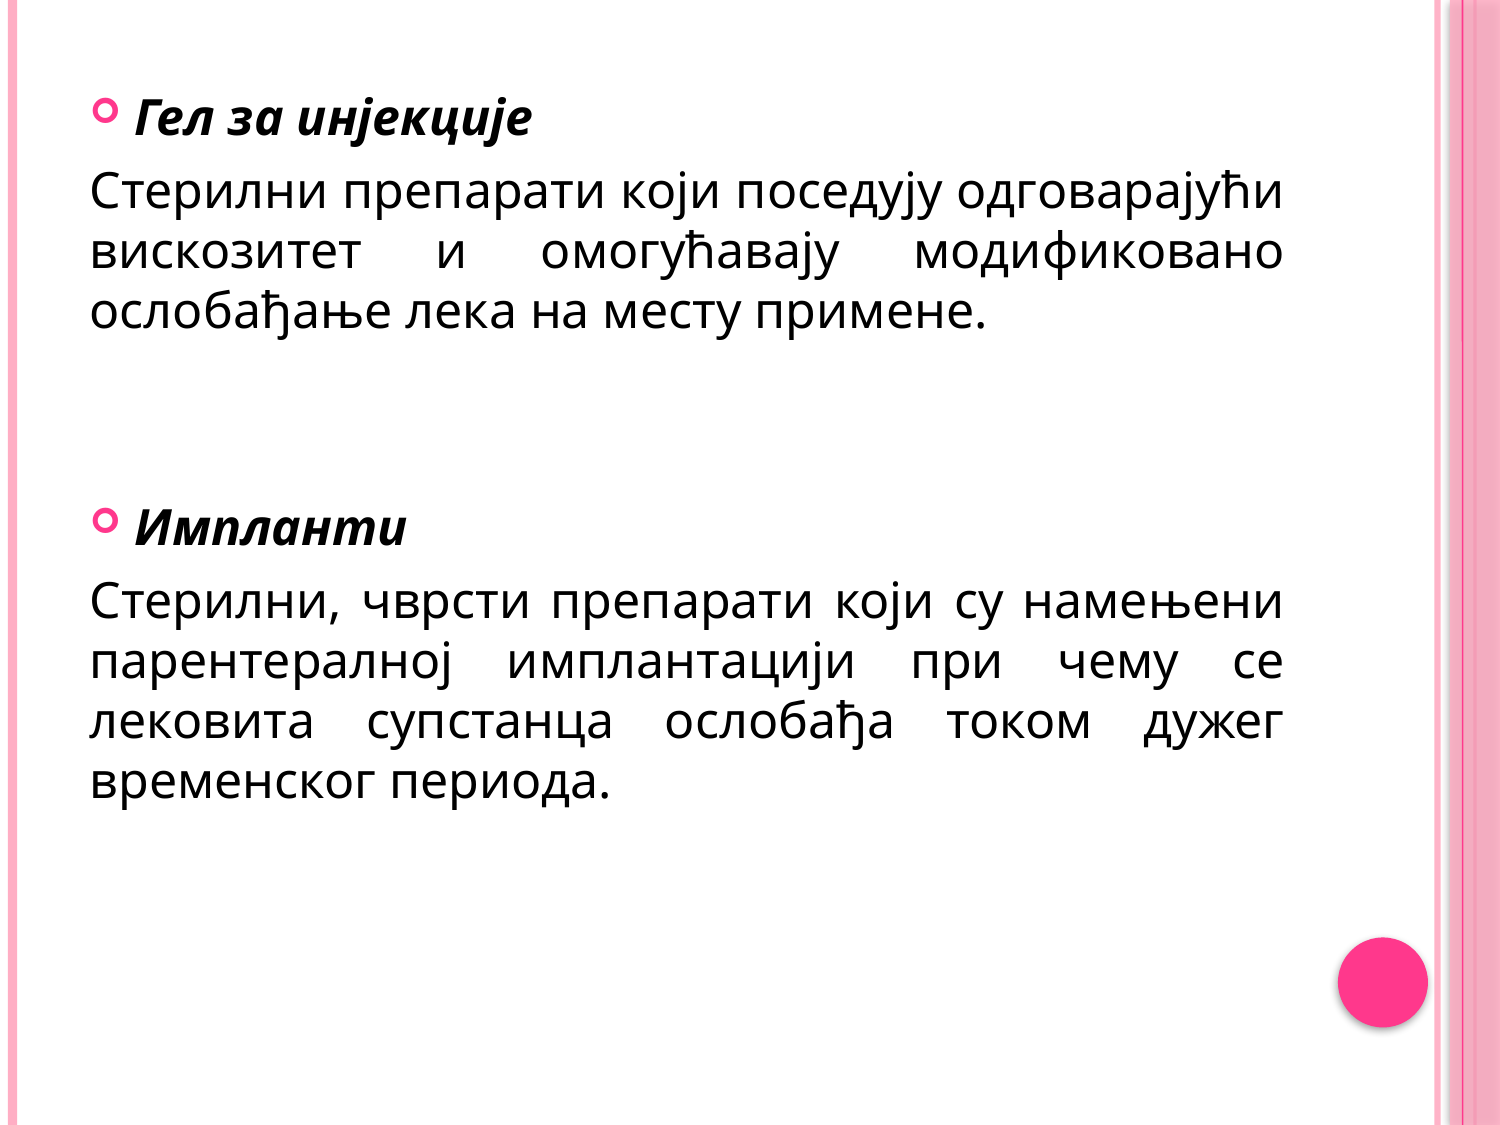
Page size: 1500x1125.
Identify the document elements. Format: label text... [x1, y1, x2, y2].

list Гел за инјекције Стерилни препарати који поседују одговарајући вискозитет и омогућавају модификовано ослобађање лека на месту примене. Импланти Стерилни, чврсти препарати који су намењени парентералној имплантацији при чему се лековита супстанца ослобађа током дужег временског периода. [75, 78, 1300, 1062]
